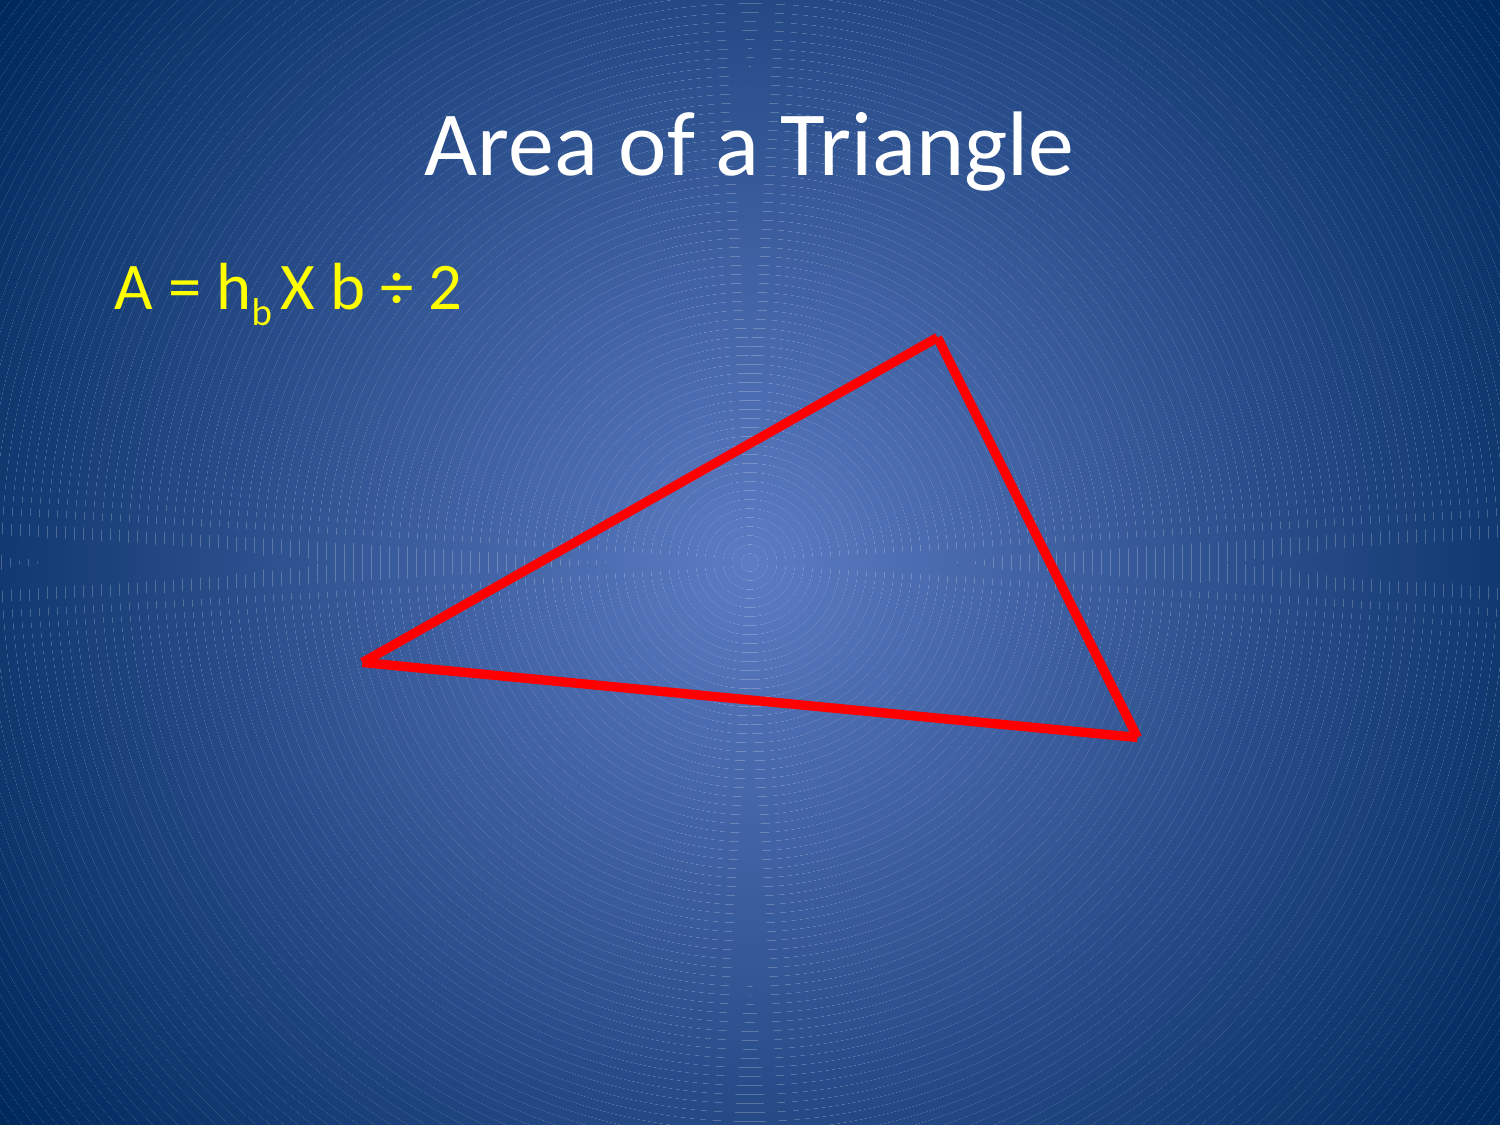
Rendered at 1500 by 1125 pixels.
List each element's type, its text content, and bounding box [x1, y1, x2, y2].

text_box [362, 662, 1138, 738]
title Area of a Triangle [75, 45, 1425, 233]
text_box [937, 337, 1138, 662]
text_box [362, 337, 935, 661]
list A = hb X b ÷ 2 [99, 235, 1450, 978]
